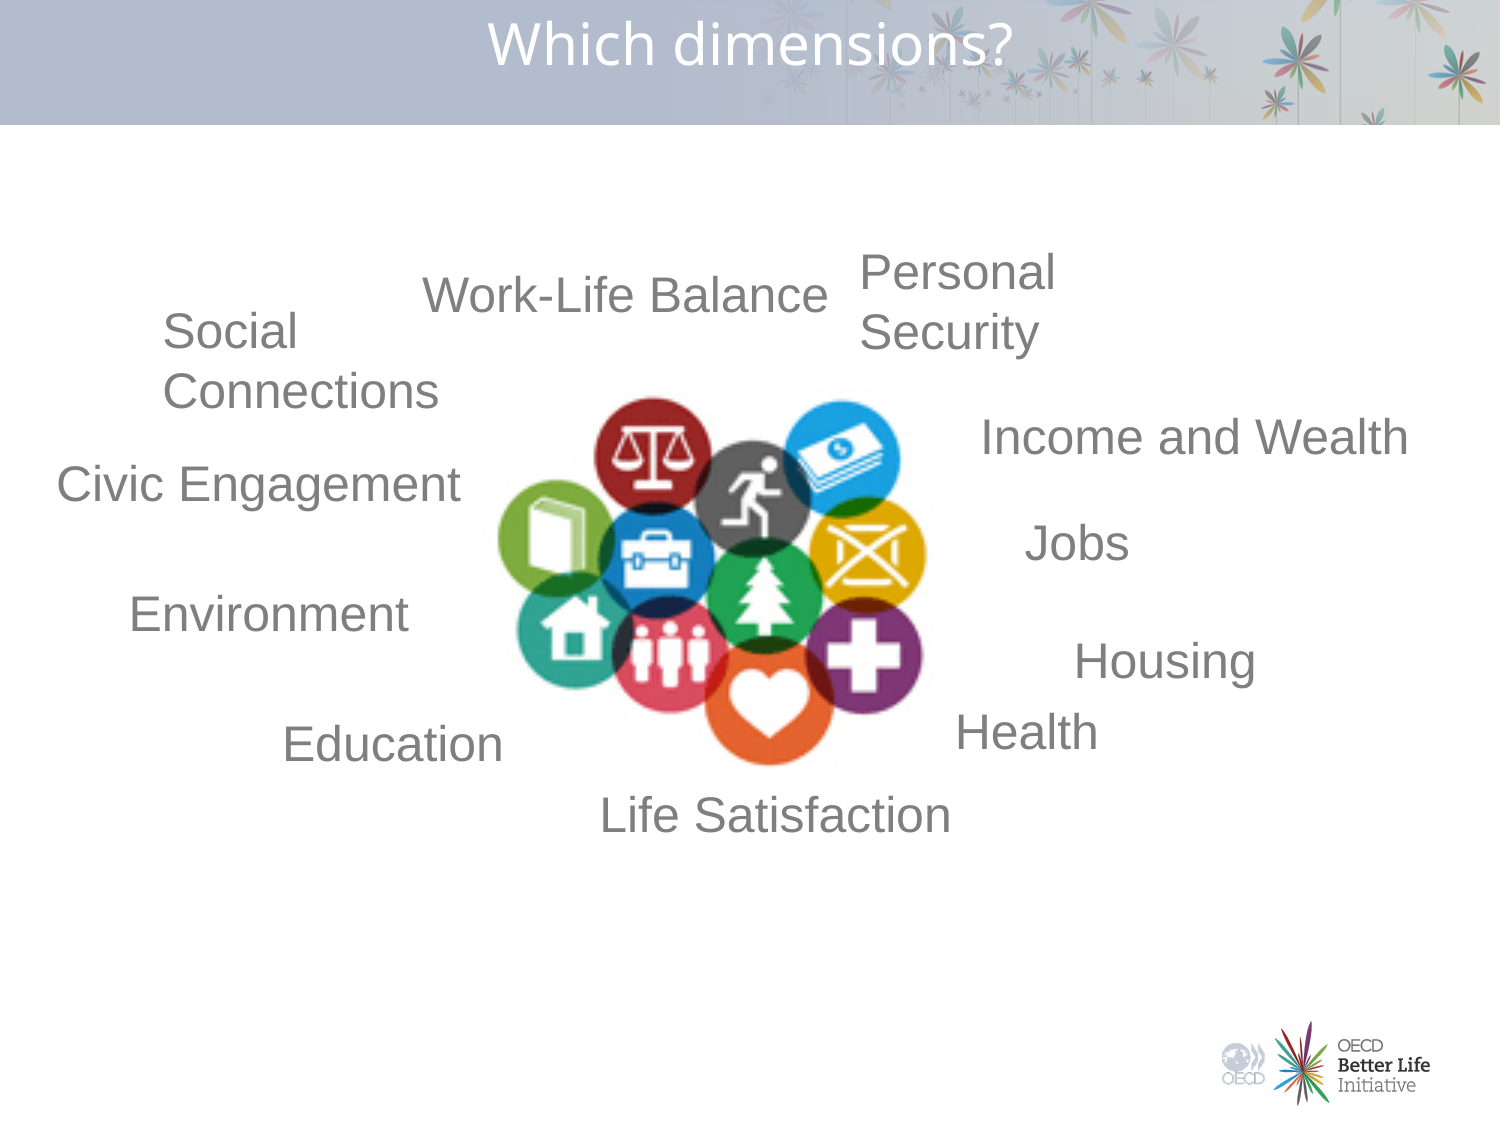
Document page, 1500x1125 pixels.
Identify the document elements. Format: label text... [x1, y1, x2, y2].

text_box Education [267, 704, 473, 779]
text_box Life Satisfaction [584, 775, 998, 850]
text_box Jobs [1009, 503, 1147, 579]
text_box Health [981, 692, 1115, 768]
text_box Environment [113, 574, 425, 649]
text_box Work-Life Balance [407, 255, 844, 330]
text_box Housing [1058, 621, 1272, 697]
picture [1222, 1021, 1430, 1106]
picture [0, 0, 1500, 125]
text_box Social Connections [147, 290, 467, 426]
text_box Personal Security [844, 231, 1247, 367]
text_box Income and Wealth [981, 397, 1425, 472]
text_box Which dimensions? [76, 0, 1425, 106]
picture [478, 385, 977, 788]
text_box Civic Engagement [41, 444, 473, 520]
